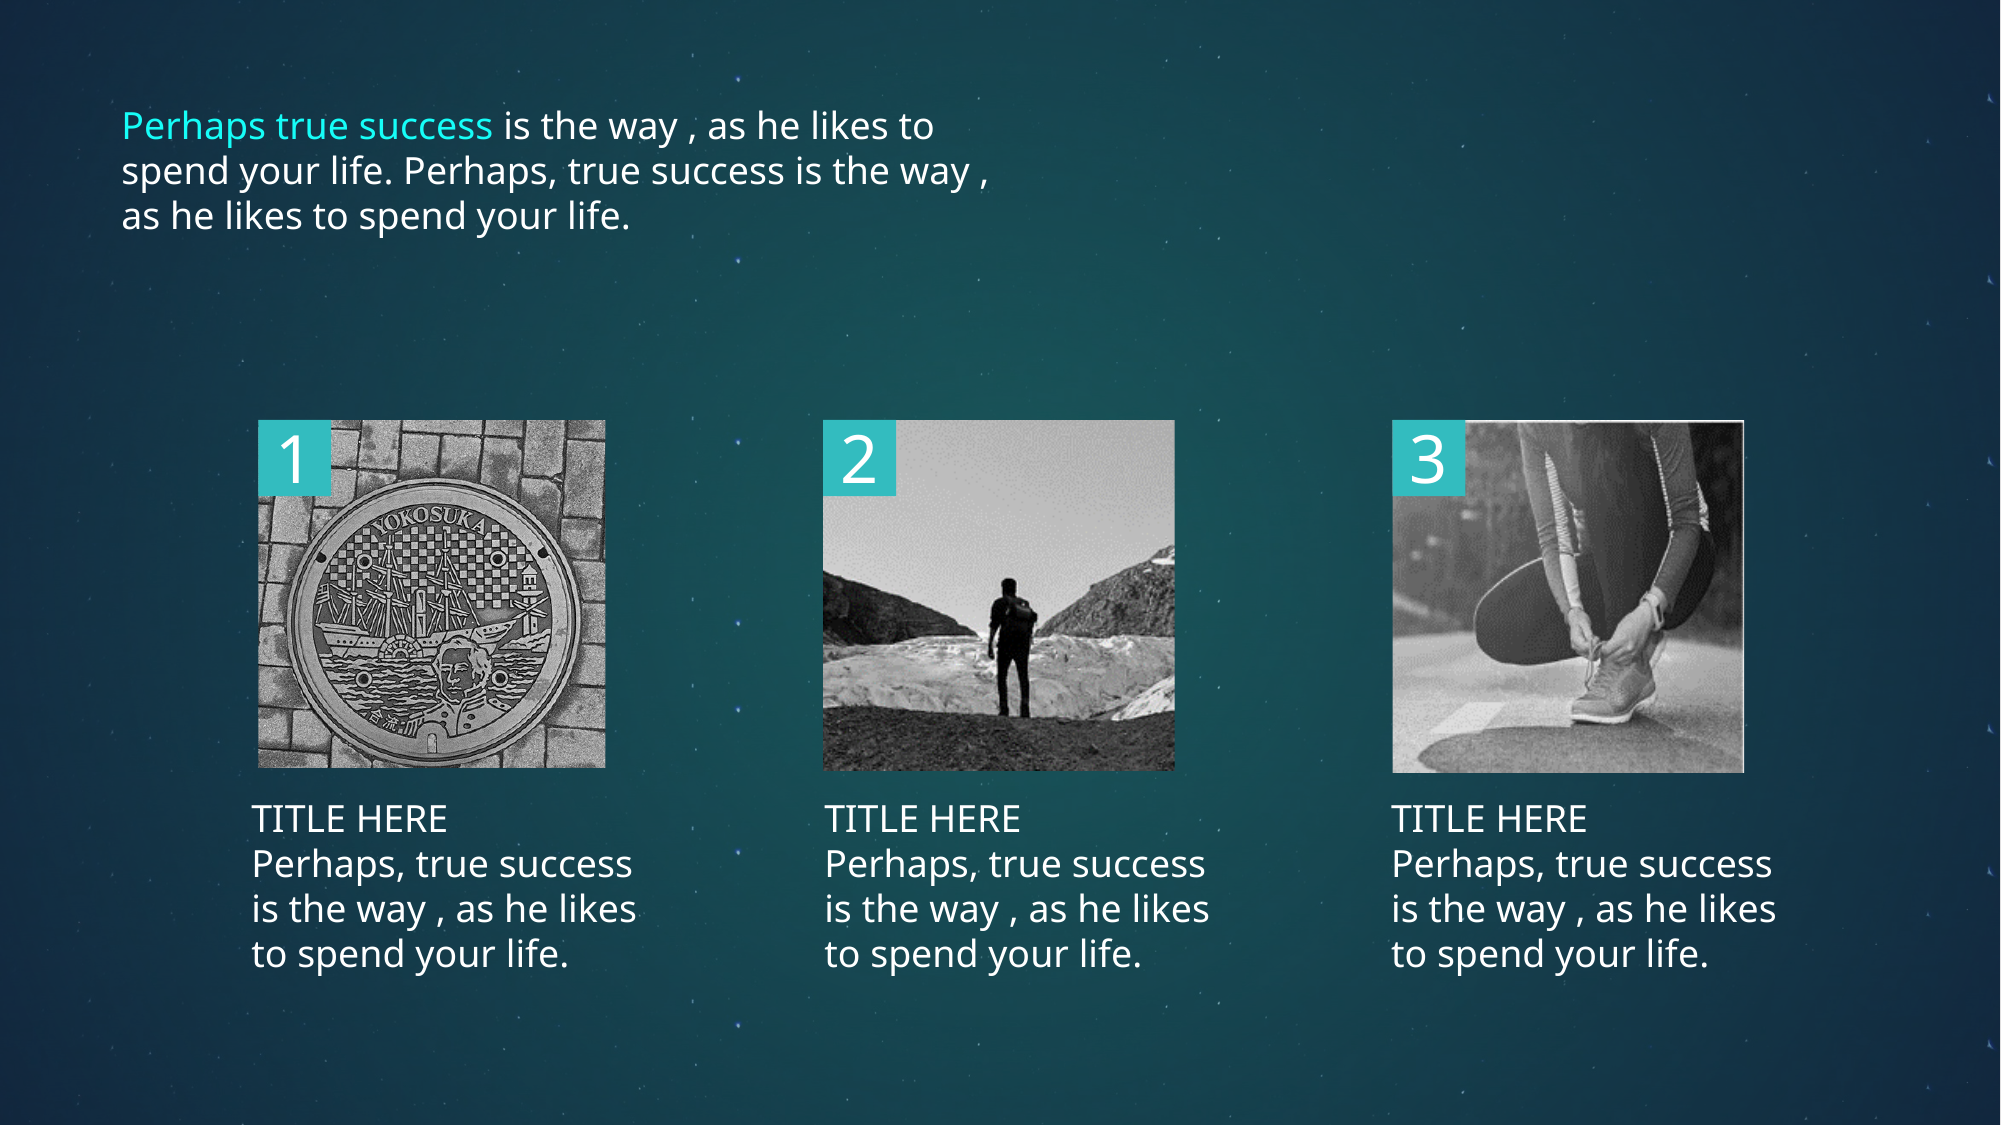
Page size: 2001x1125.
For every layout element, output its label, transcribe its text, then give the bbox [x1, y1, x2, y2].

text_box [0, 0, 2000, 1125]
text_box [1392, 409, 1466, 506]
picture [258, 420, 606, 768]
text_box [258, 409, 332, 506]
text_box TITLE HERE Perhaps, true success is the way , as he likes to spend your life. [809, 787, 1236, 983]
picture [1392, 420, 1745, 773]
text_box TITLE HERE Perhaps, true success is the way , as he likes to spend your life. [236, 787, 662, 983]
text_box Perhaps true success is the way , as he likes to spend your life. Perhaps, true success is the way , as he likes to spend your life. [106, 94, 1045, 245]
picture [823, 420, 1175, 771]
text_box TITLE HERE Perhaps, true success is the way , as he likes to spend your life. [1376, 787, 1802, 983]
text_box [823, 409, 897, 506]
